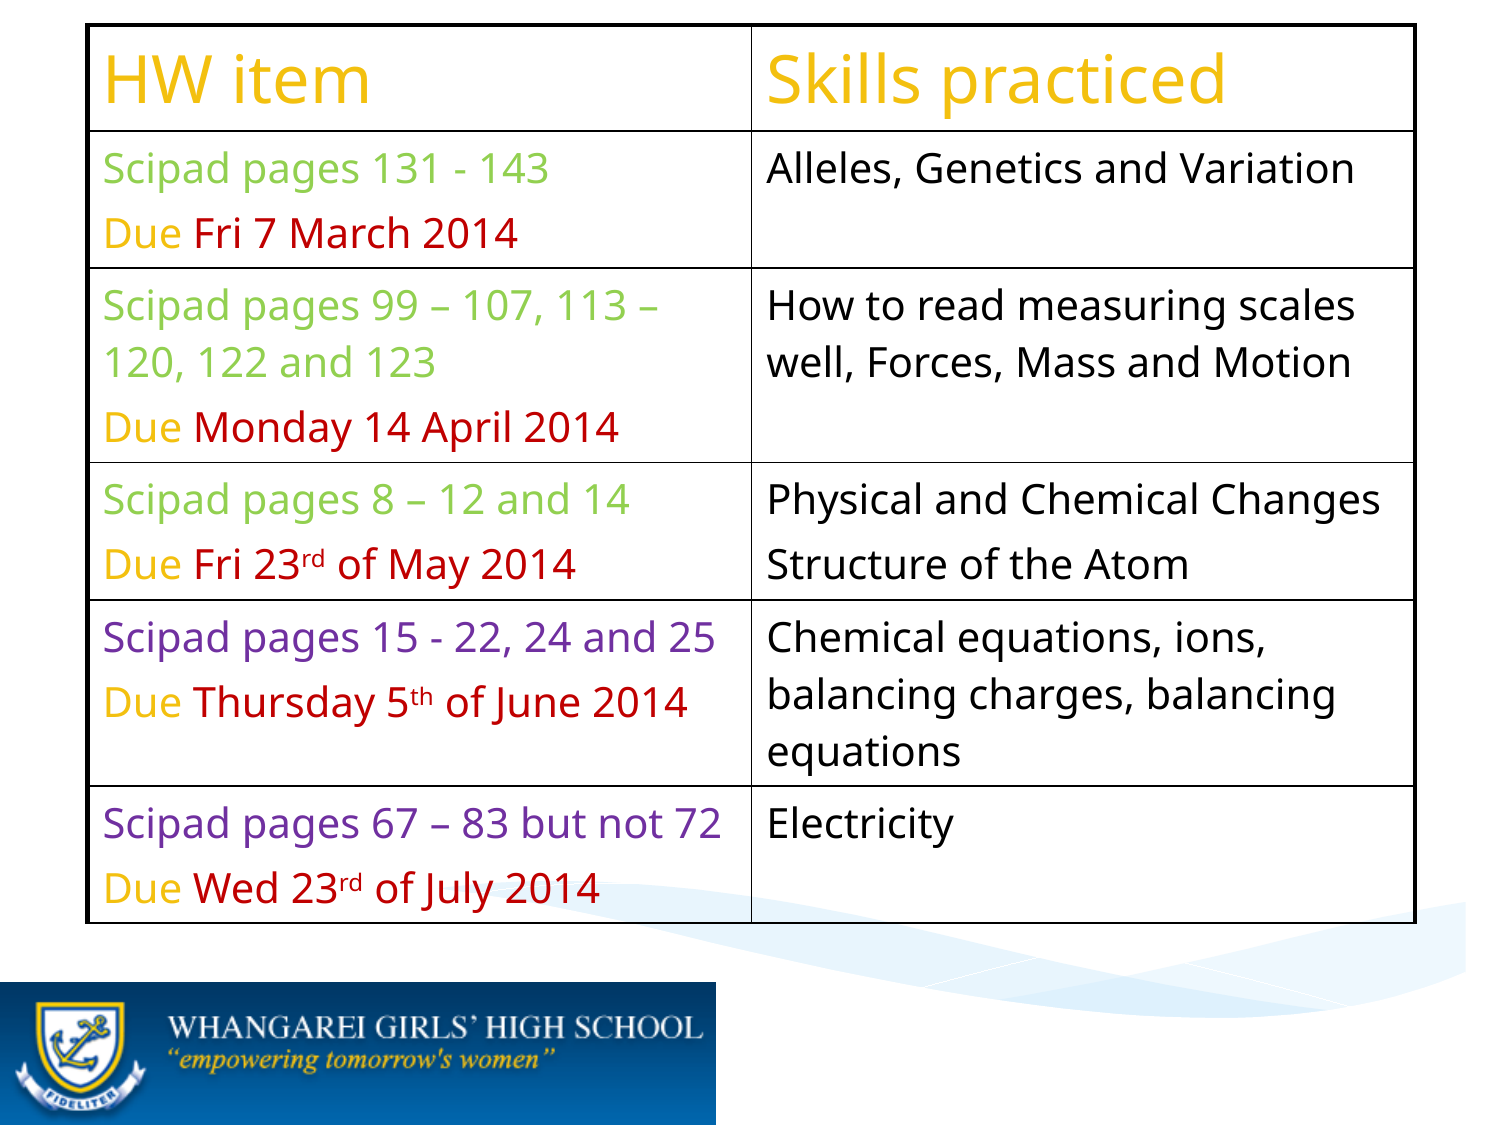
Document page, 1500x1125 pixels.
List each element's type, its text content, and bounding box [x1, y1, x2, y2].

table_cell Scipad pages 67 – 83 but not 72 Due Wed 23rd of July 2014 [90, 787, 751, 922]
table_header HW item [90, 27, 751, 130]
table_cell Electricity [752, 787, 1413, 922]
table_cell Scipad pages 8 – 12 and 14 Due Fri 23rd of May 2014 [90, 463, 751, 599]
table_cell Scipad pages 15 - 22, 24 and 25 Due Thursday 5th of June 2014 [90, 601, 751, 785]
table_cell How to read measuring scales well, Forces, Mass and Motion [752, 269, 1413, 462]
table_cell Physical and Chemical Changes Structure of the Atom [752, 463, 1413, 599]
table_cell Chemical equations, ions, balancing charges, balancing equations [752, 601, 1413, 785]
table_cell Scipad pages 99 – 107, 113 – 120, 122 and 123 Due Monday 14 April 2014 [90, 269, 751, 462]
table_cell Alleles, Genetics and Variation [752, 132, 1413, 267]
picture [0, 982, 716, 1125]
table_cell Scipad pages 131 - 143 Due Fri 7 March 2014 [90, 132, 751, 267]
table_header Skills practiced [752, 27, 1413, 130]
